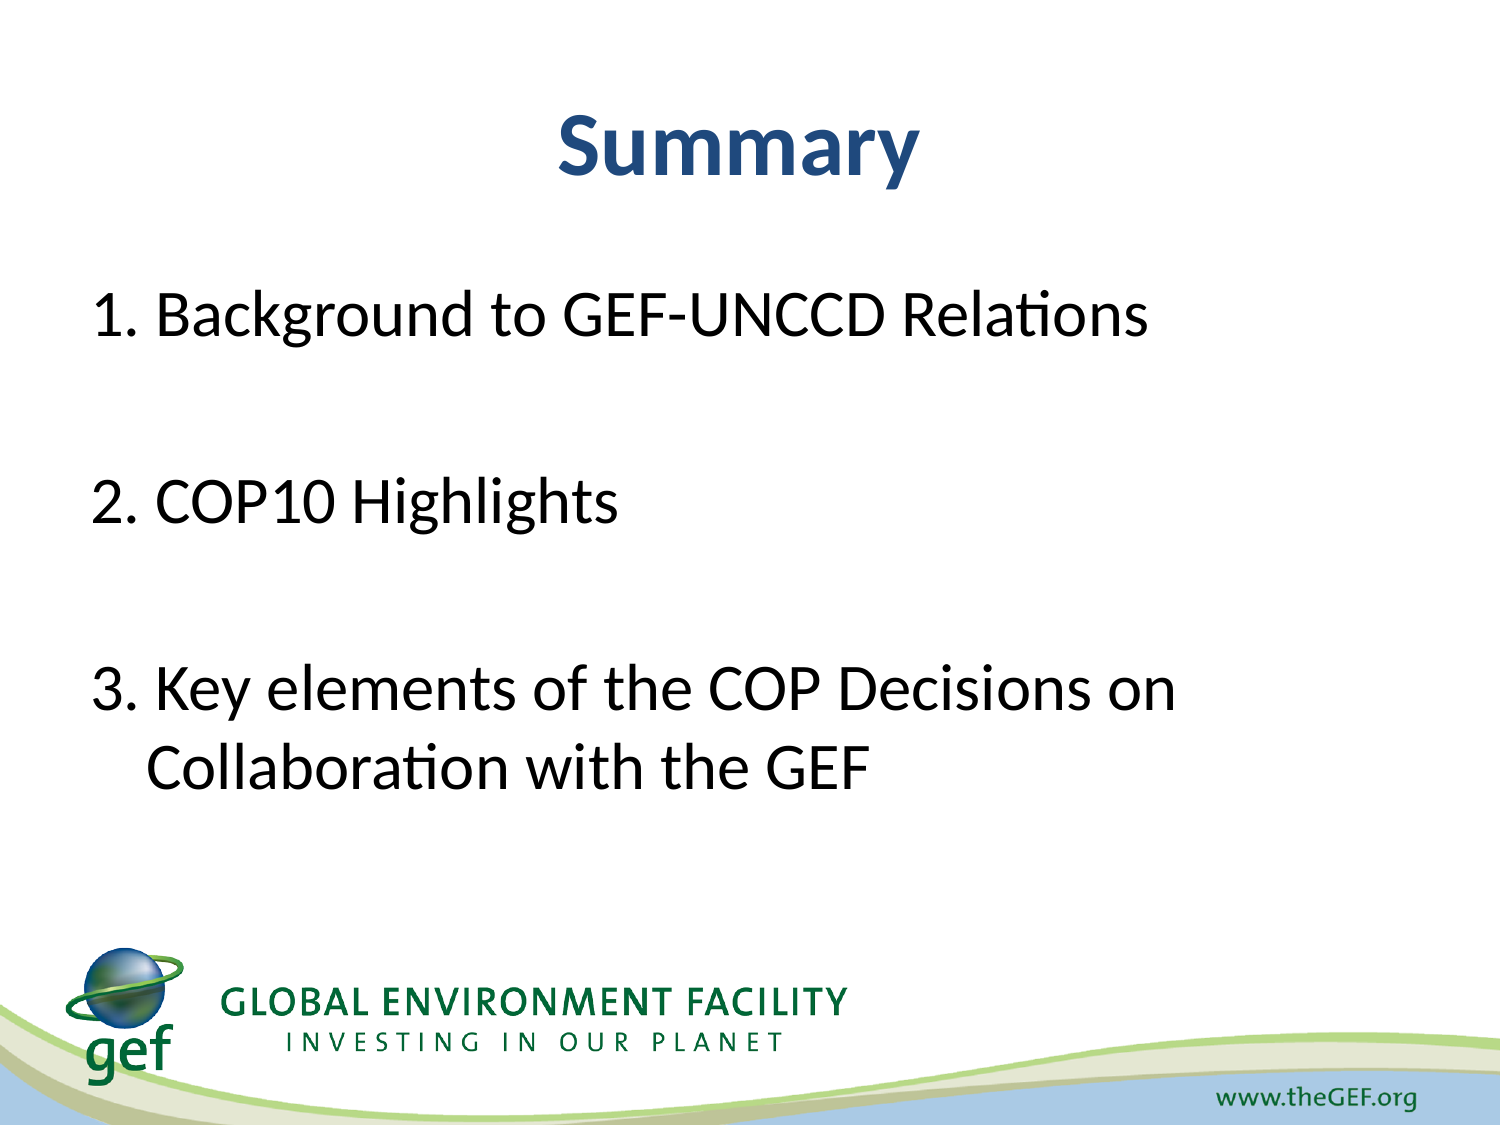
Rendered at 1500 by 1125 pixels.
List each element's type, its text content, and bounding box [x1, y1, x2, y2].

list 1. Background to GEF-UNCCD Relations 2. COP10 Highlights 3. Key elements of the COP Decisions on Collaboration with the GEF [74, 262, 1426, 1006]
title Summary [74, 44, 1426, 233]
picture [0, 920, 1500, 1125]
